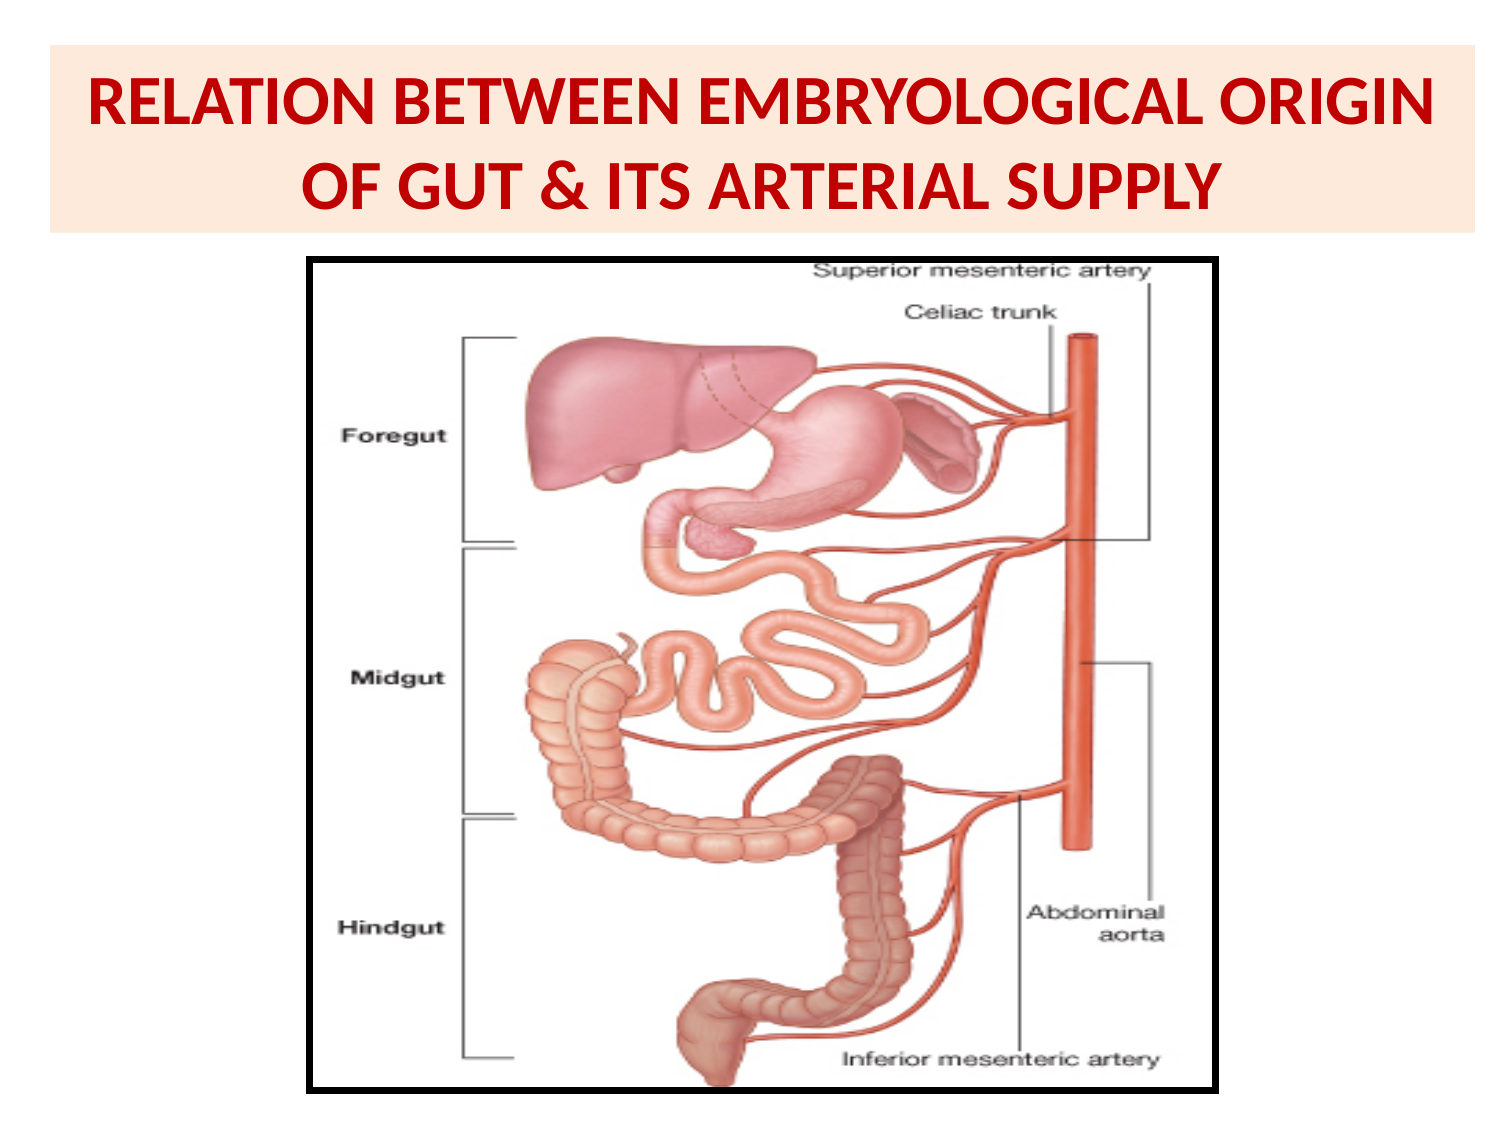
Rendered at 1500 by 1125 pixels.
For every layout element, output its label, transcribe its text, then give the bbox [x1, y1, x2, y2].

title RELATION BETWEEN EMBRYOLOGICAL ORIGIN OF GUT & ITS ARTERIAL SUPPLY [50, 45, 1475, 233]
picture [312, 262, 1213, 1088]
